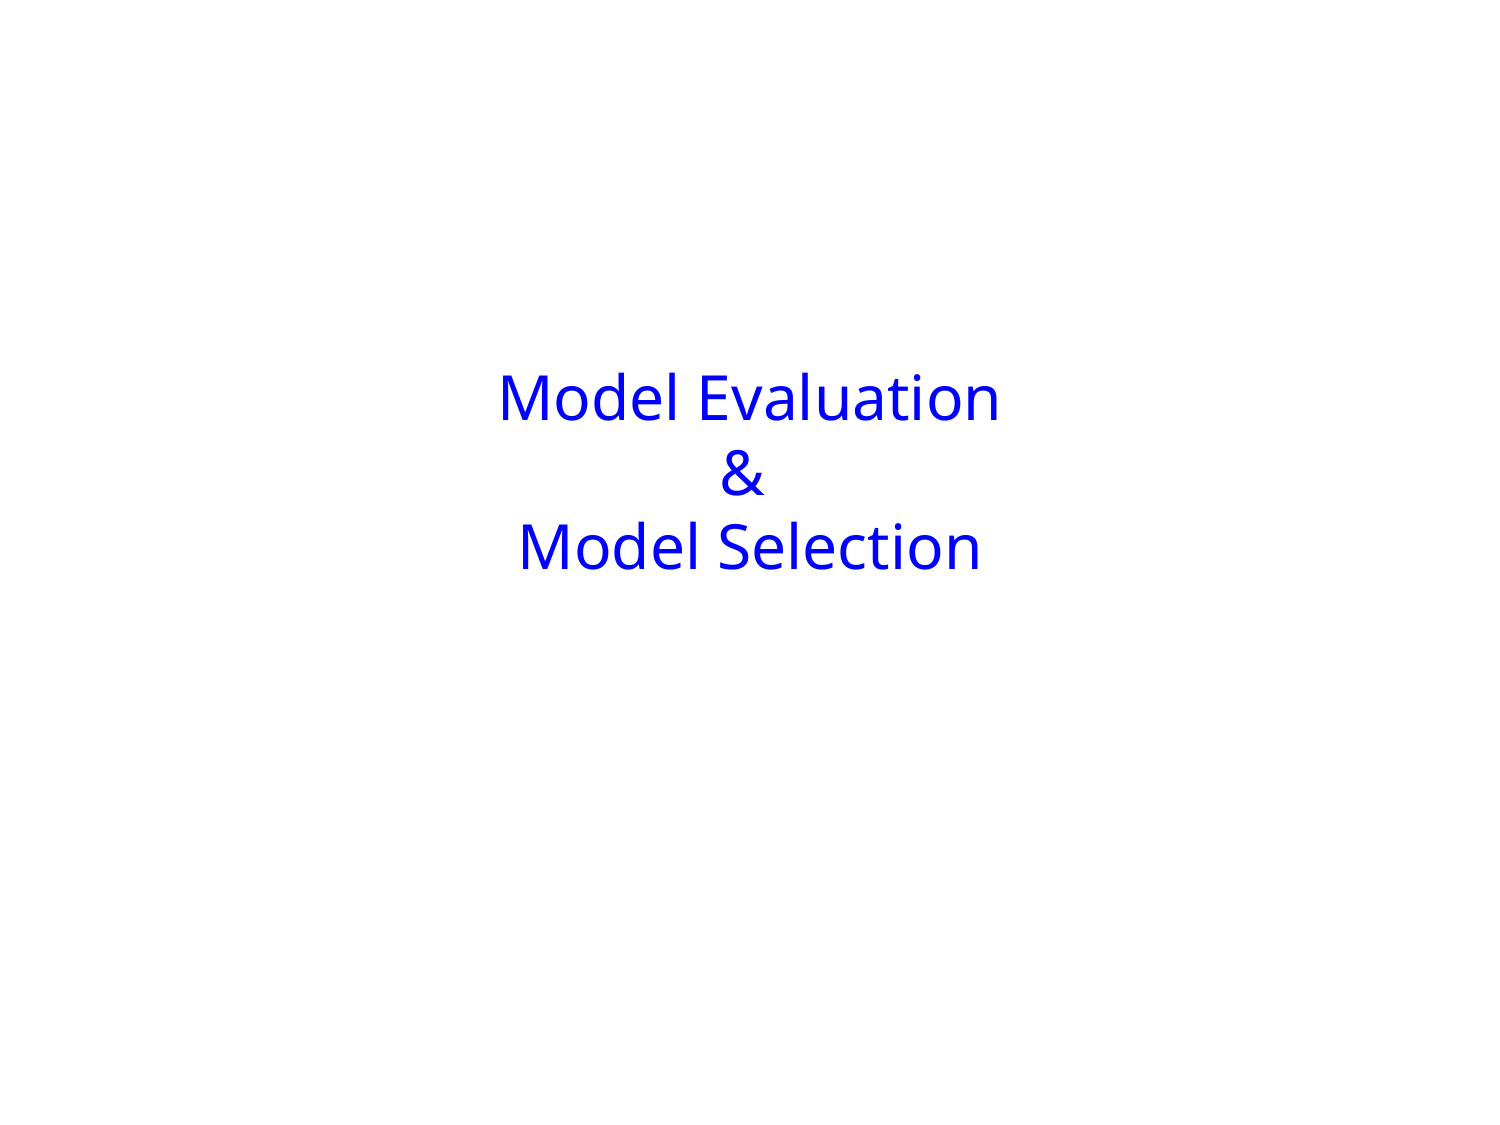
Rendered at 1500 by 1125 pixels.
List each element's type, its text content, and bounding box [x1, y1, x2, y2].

title Model Evaluation & Model Selection [112, 349, 1388, 591]
